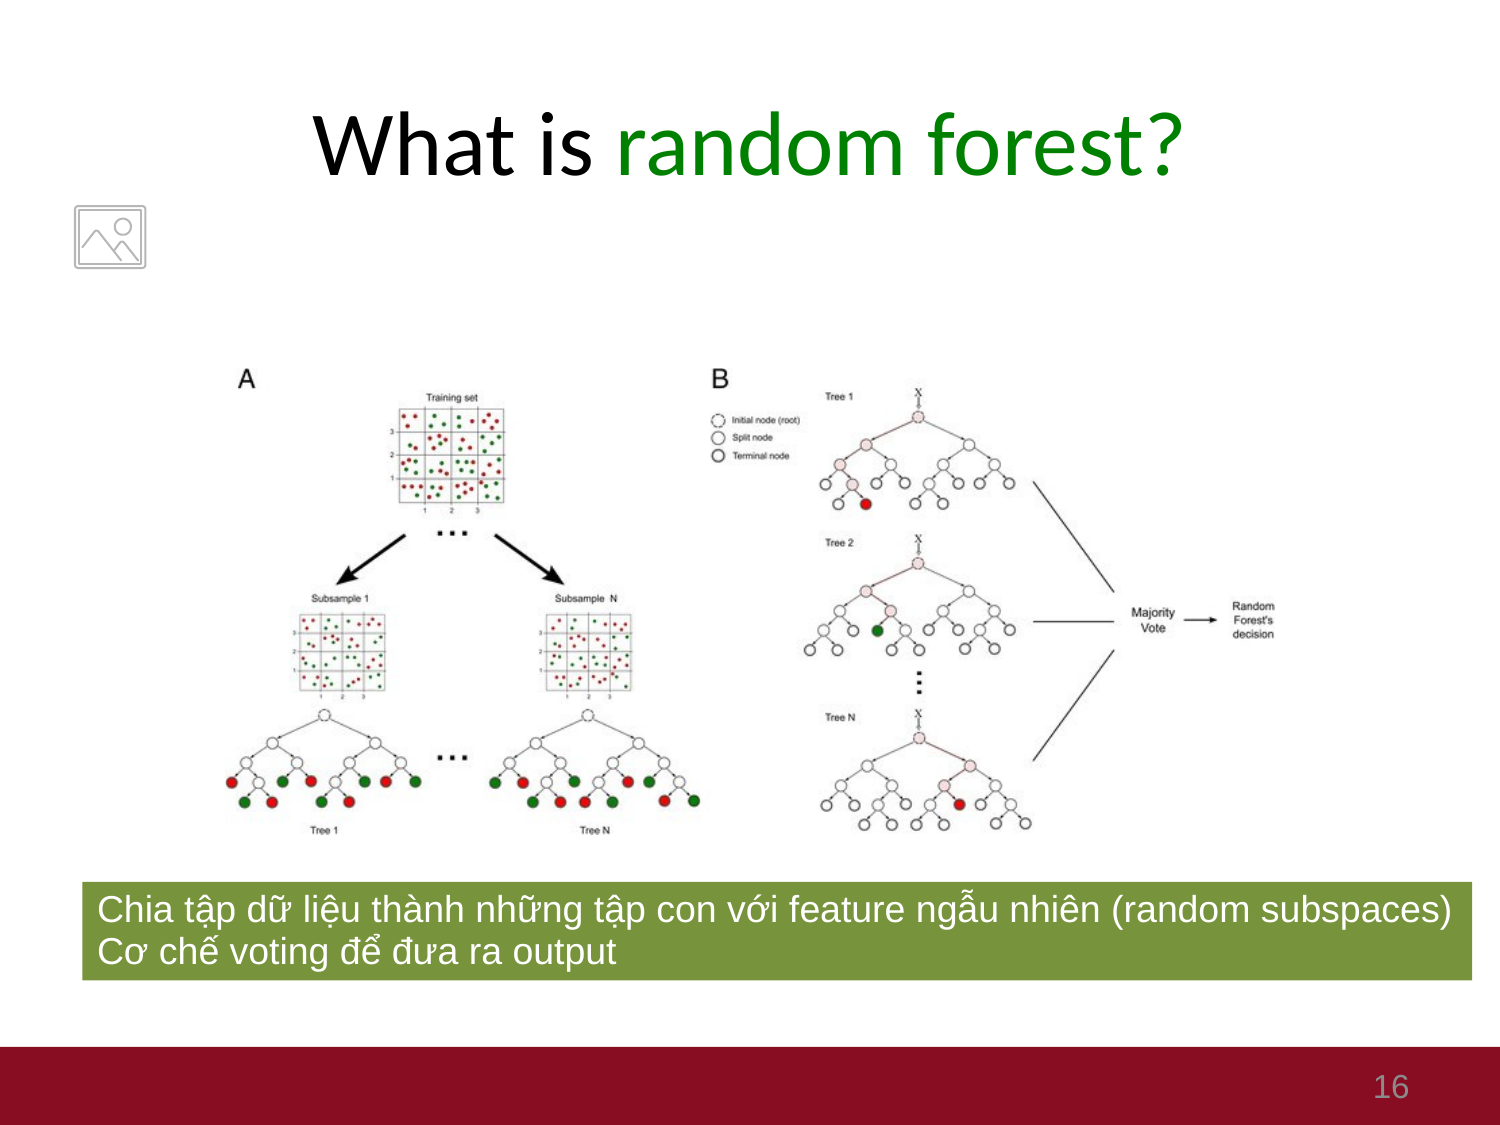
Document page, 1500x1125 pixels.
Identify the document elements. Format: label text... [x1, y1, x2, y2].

slide_number 16 [1074, 1057, 1425, 1118]
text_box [74, 205, 146, 269]
picture [224, 368, 1276, 835]
title What is random forest? [75, 45, 1425, 233]
text_box Chia tập dữ liệu thành những tập con với feature ngẫu nhiên (random subspaces) Cơ chế voting để đưa ra output [82, 881, 1473, 981]
